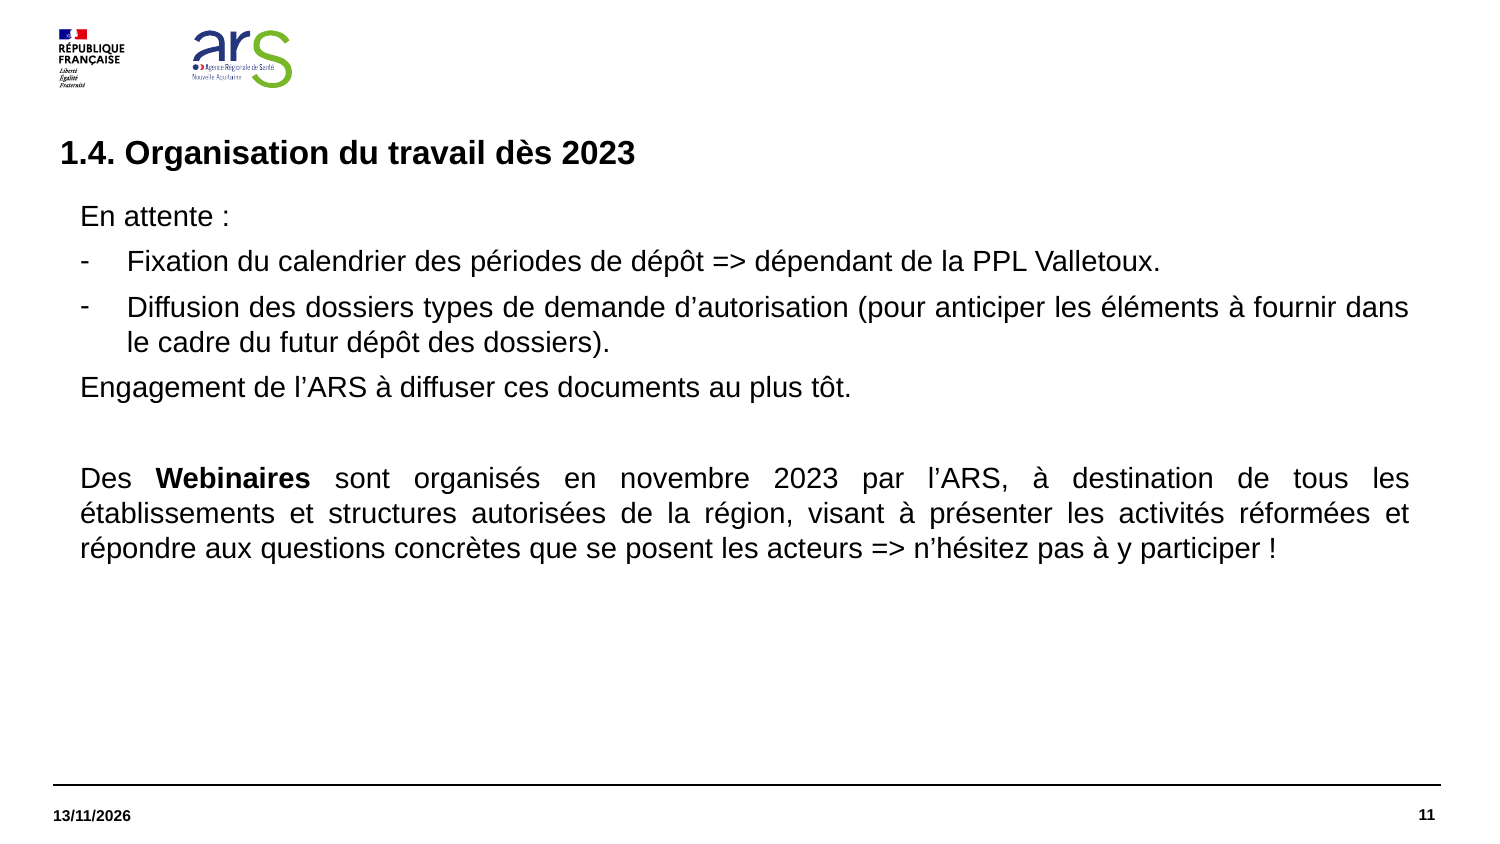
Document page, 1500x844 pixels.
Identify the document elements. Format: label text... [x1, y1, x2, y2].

picture [192, 30, 292, 88]
slide_number 11 [1213, 784, 1436, 844]
text_box 1.4. Organisation du travail dès 2023 [0, 123, 1377, 179]
list En attente : Fixation du calendrier des périodes de dépôt => dépendant de la PPL Valletoux. Diffusion des dossiers types de demande d’autorisation (pour anticiper les éléments à fournir dans le cadre du futur dépôt des dossiers). Engagement de l’ARS à diffuser ces documents au plus tôt. Des Webinaires sont organisés en novembre 2023 par l’ARS, à destination de tous les établissements et structures autorisées de la région, visant à présenter les activités réformées et répondre aux questions concrètes que se posent les acteurs => n’hésitez pas à y participer ! [64, 197, 1412, 706]
picture [47, 17, 136, 107]
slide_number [53, 787, 252, 844]
